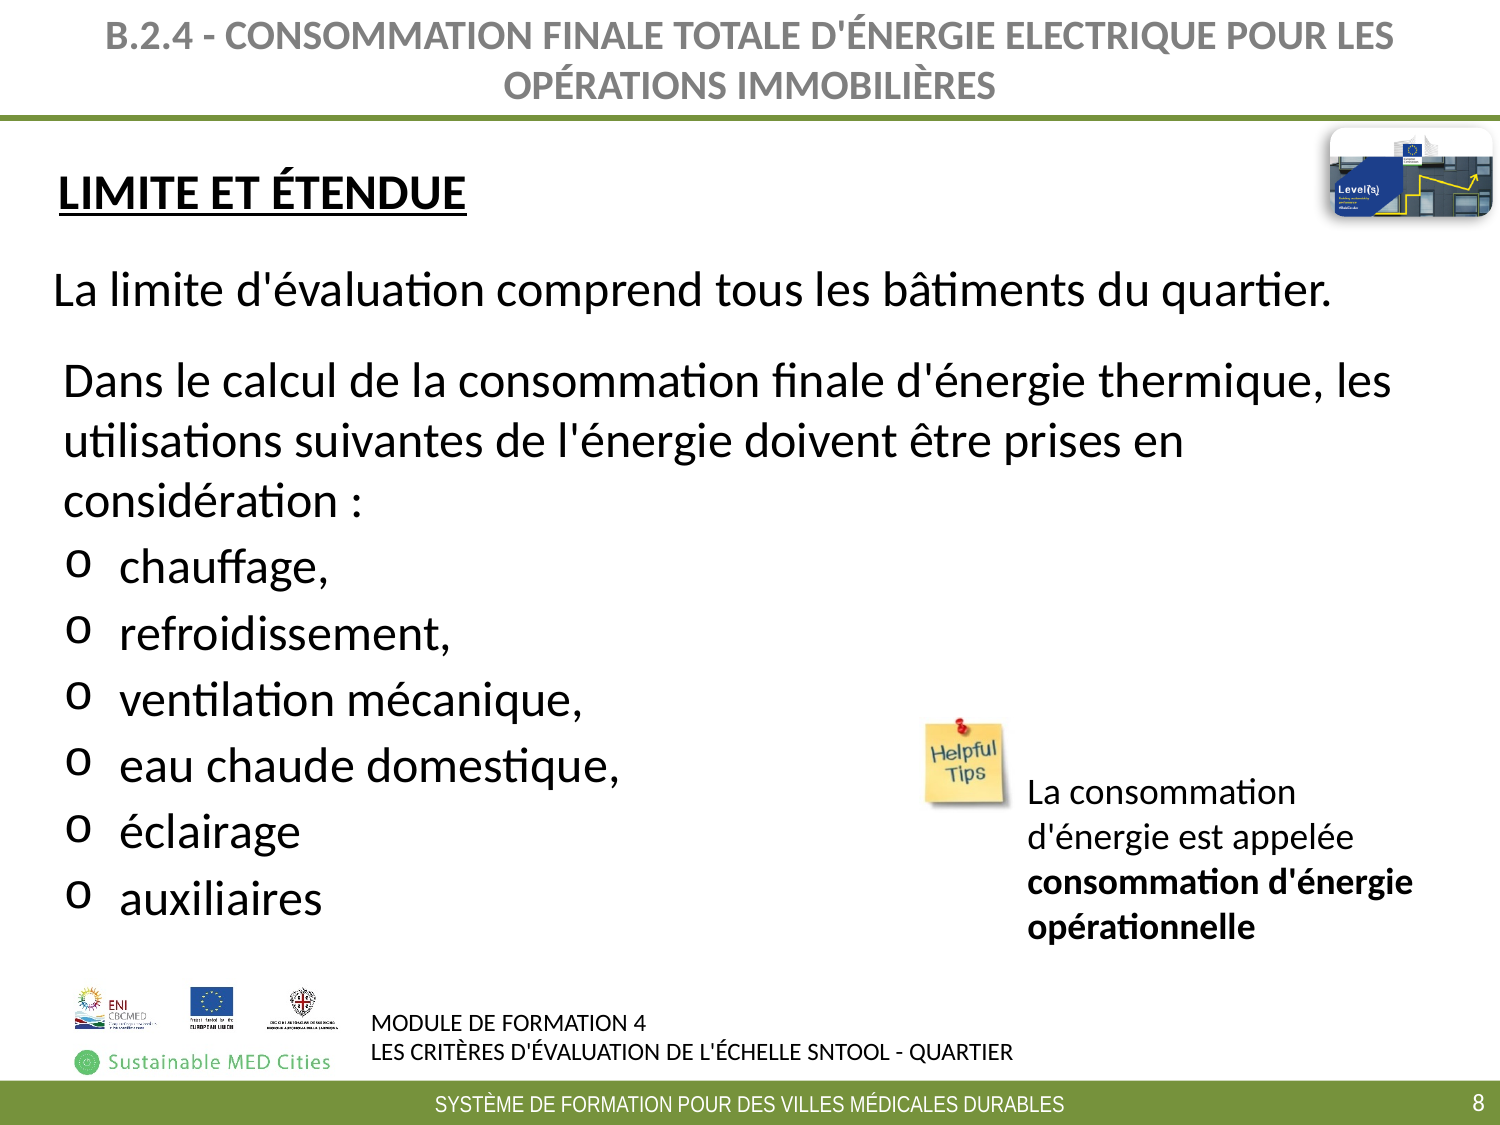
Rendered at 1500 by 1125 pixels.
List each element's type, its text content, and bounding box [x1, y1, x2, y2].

title B.2.4 - CONSOMMATION FINALE TOTALE D'ÉNERGIE ELECTRIQUE POUR LES OPÉRATIONS IMMOBILIÈRES [0, 0, 1500, 117]
picture [62, 978, 356, 1080]
text_box La consommation d'énergie est appelée consommation d'énergie opérationnelle [1012, 759, 1460, 955]
picture [919, 716, 1015, 813]
picture [1329, 127, 1493, 217]
list LIMITE ET ÉTENDUE [43, 152, 1425, 252]
text_box La limite d'évaluation comprend tous les bâtiments du quartier. [38, 249, 1380, 325]
slide_number ‹#› [1149, 1078, 1500, 1125]
text_box Dans le calcul de la consommation finale d'énergie thermique, les utilisations suivantes de l'énergie doivent être prises en considération : chauffage, refroidissement, ventilation mécanique, eau chaude domestique, éclairage auxiliaires [48, 339, 1473, 753]
